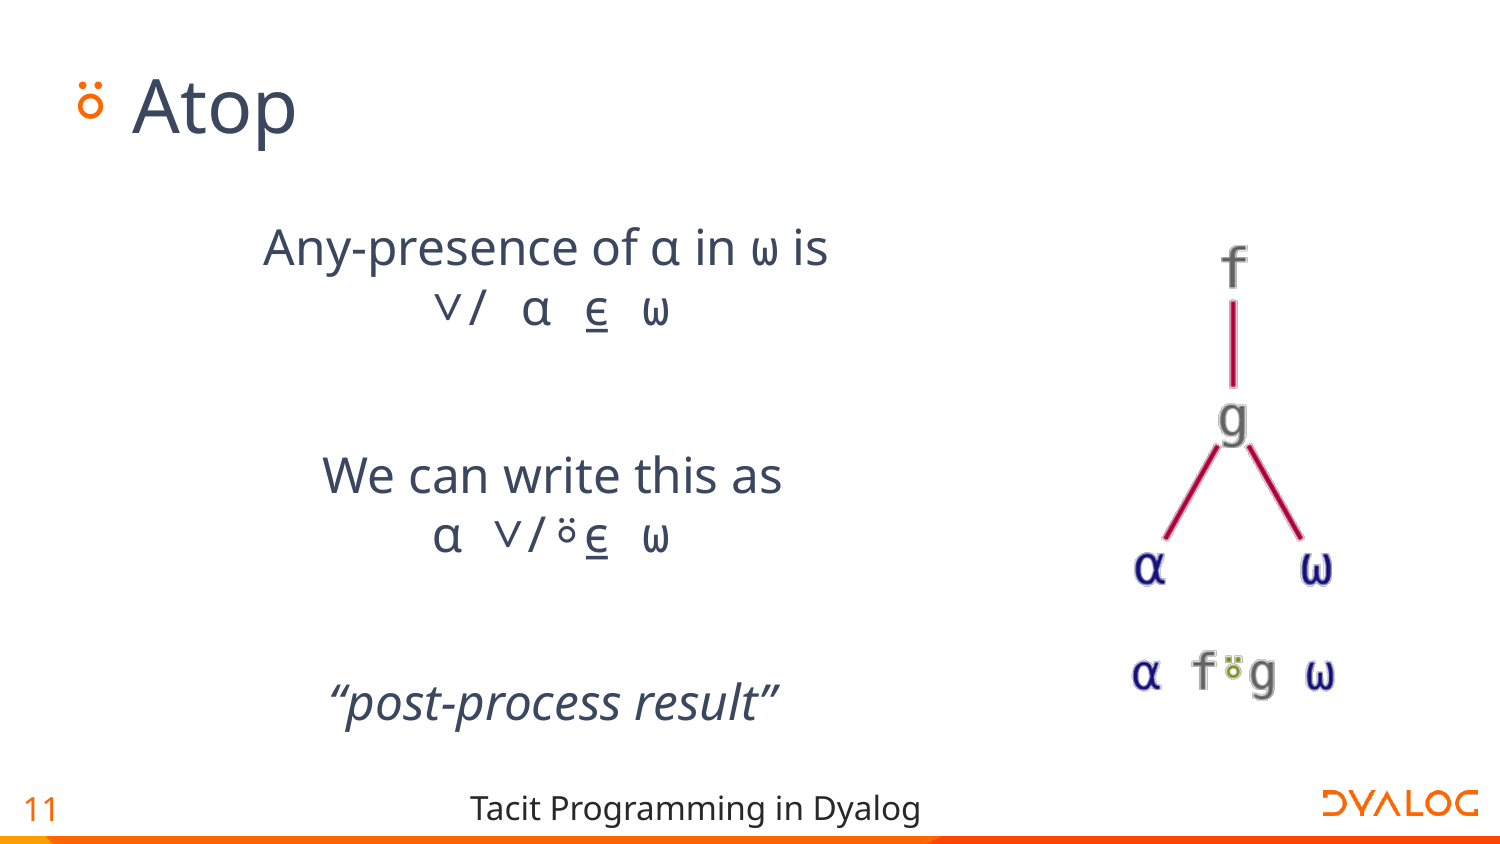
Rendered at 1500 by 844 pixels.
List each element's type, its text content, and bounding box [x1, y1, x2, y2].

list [1079, 207, 1386, 740]
list Any-presence of ⍺ in ⍵ is ∨/ ⍺ ⍷ ⍵ We can write this as ⍺ ∨/⍤⍷ ⍵ “post-process result” [53, 207, 1053, 740]
picture [0, 836, 1500, 844]
picture [1323, 790, 1478, 816]
title ⍤ Atop [53, 43, 1121, 157]
